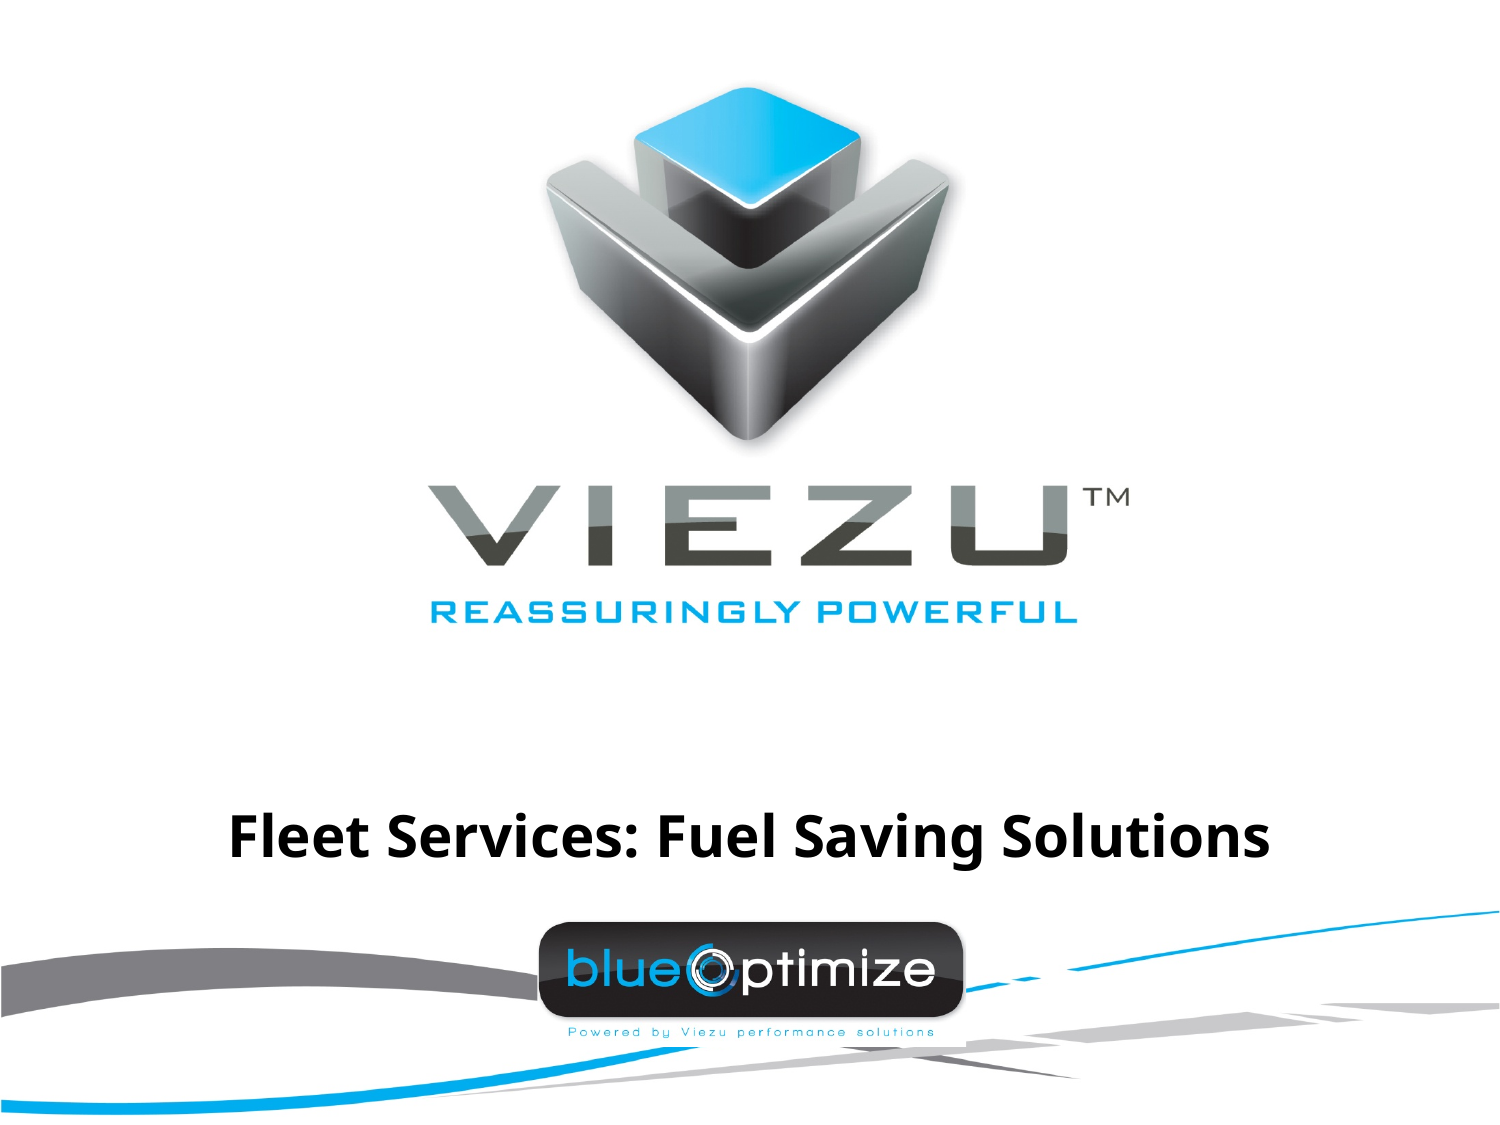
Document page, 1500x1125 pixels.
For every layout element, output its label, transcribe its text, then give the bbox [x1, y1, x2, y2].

picture [230, 55, 1258, 661]
picture [0, 889, 1500, 1125]
title Fleet Services: Fuel Saving Solutions [87, 750, 1412, 928]
